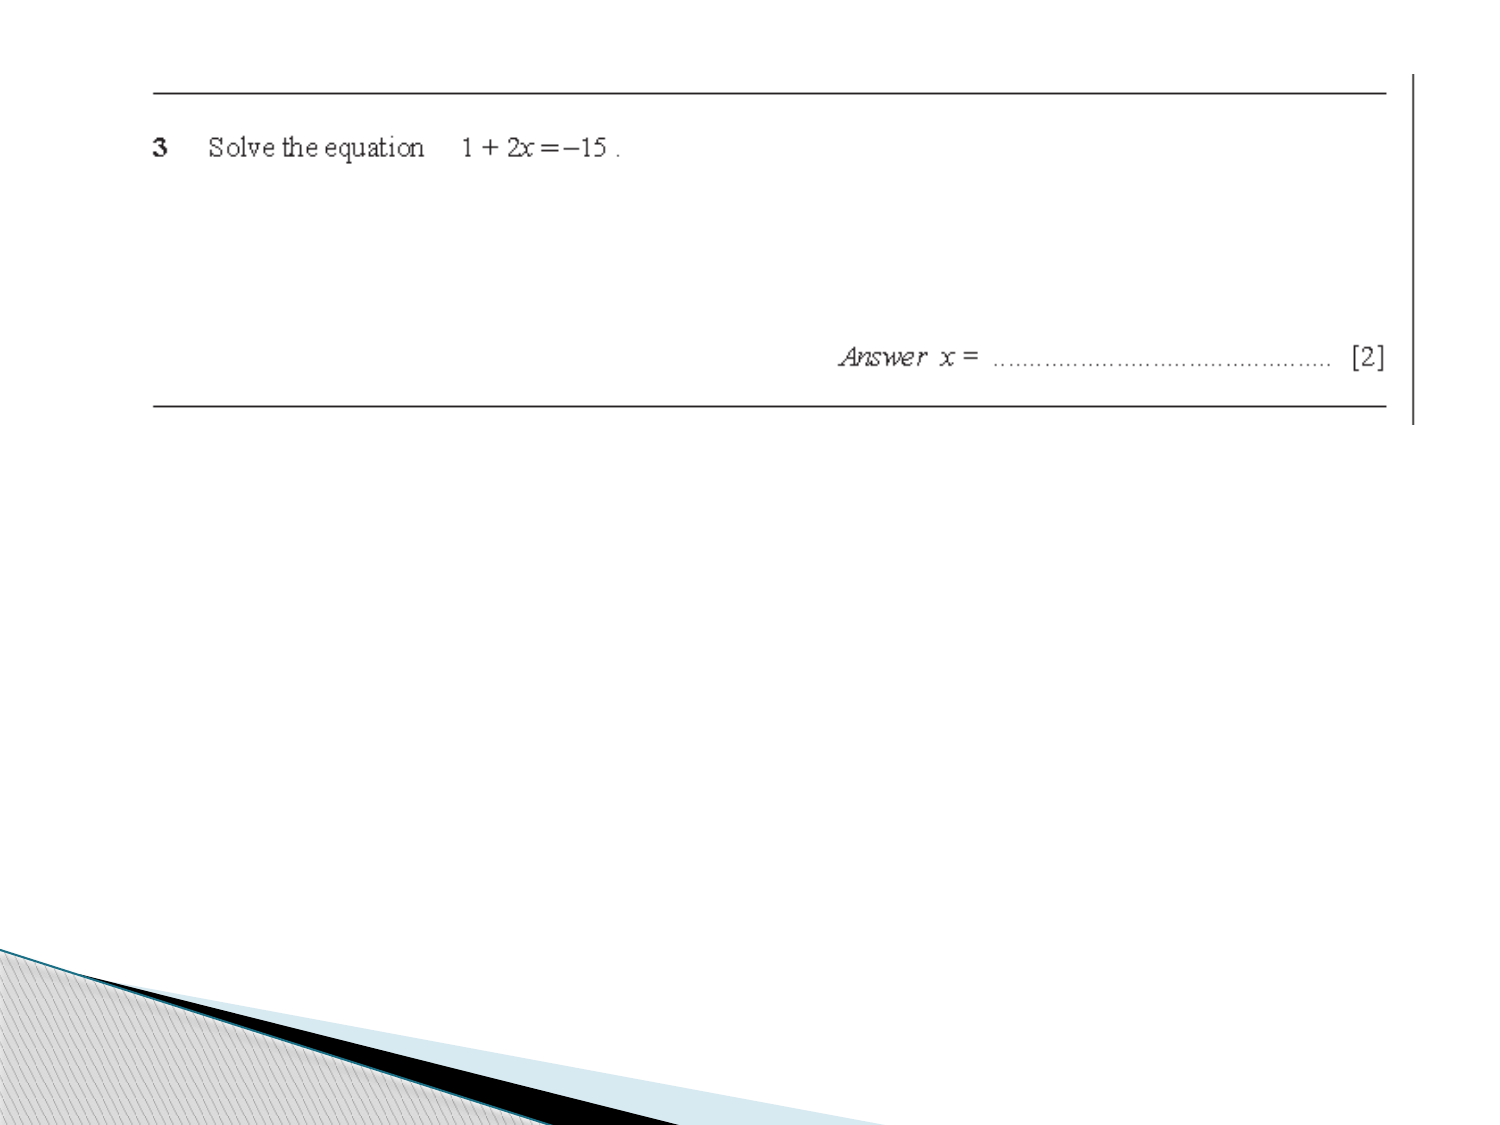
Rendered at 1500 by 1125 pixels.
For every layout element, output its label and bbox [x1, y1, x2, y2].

picture [49, 74, 1500, 426]
